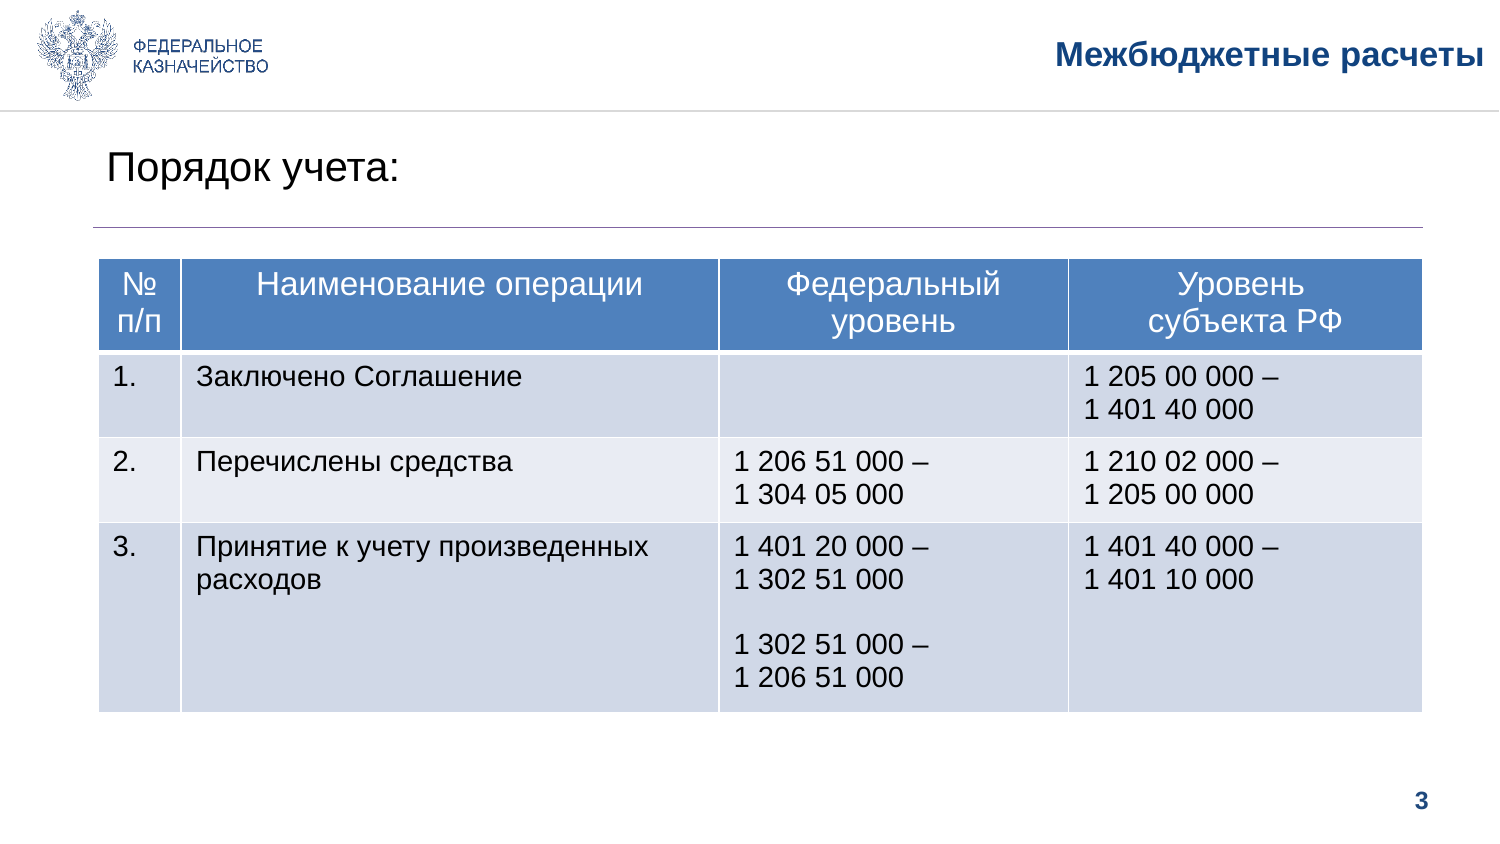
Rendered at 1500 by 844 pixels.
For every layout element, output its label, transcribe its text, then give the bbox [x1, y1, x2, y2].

table_cell 1. [99, 355, 180, 437]
table_header № п/п [99, 259, 180, 350]
table_header Федеральный уровень [720, 259, 1068, 350]
table_cell Принятие к учету произведенных расходов [182, 523, 718, 712]
table_cell 1 206 51 000 – 1 304 05 000 [720, 438, 1068, 522]
table_cell Перечислены средства [182, 438, 718, 522]
table_cell [720, 355, 1068, 437]
picture [37, 10, 268, 101]
text_box Порядок учета: [91, 132, 1417, 198]
table_cell 2. [99, 438, 180, 522]
table_header Уровень субъекта РФ [1069, 259, 1422, 350]
table_cell 1 210 02 000 – 1 205 00 000 [1069, 438, 1422, 522]
table_header Наименование операции [182, 259, 718, 350]
table_cell 1 401 20 000 – 1 302 51 000 1 302 51 000 – 1 206 51 000 [720, 523, 1068, 712]
table_cell 3. [99, 523, 180, 712]
slide_number 2 [1083, 784, 1429, 815]
table_cell 1 401 40 000 – 1 401 10 000 [1069, 523, 1422, 712]
table_cell Заключено Соглашение [182, 355, 718, 437]
text_box Межбюджетные расчеты [655, 23, 1500, 81]
table_cell 1 205 00 000 – 1 401 40 000 [1069, 355, 1422, 437]
